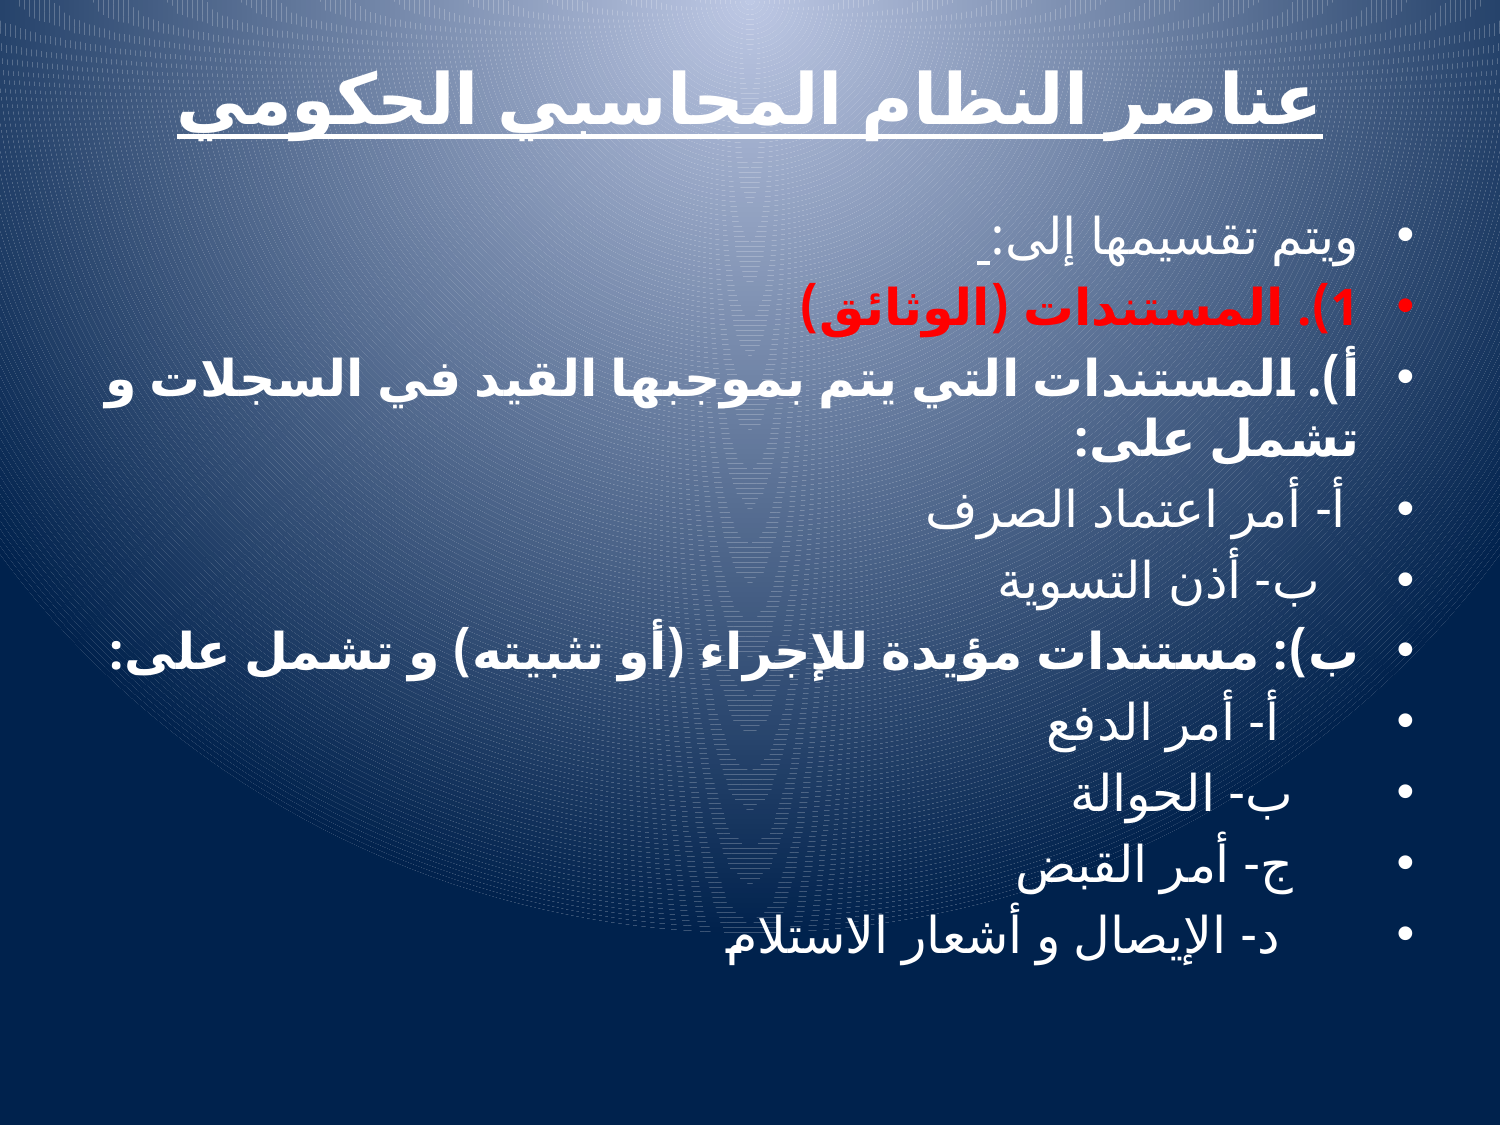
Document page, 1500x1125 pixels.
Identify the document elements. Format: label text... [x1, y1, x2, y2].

list ويتم تقسيمها إلى: 1). المستندات (الوثائق) أ). المستندات التي يتم بموجبها القيد في السجلات و تشمل على: أ- أمر اعتماد الصرف ب- أذن التسوية ب): مستندات مؤيدة للإجراء (أو تثبيته) و تشمل على: أ- أمر الدفع ب- الحوالة ج- أمر القبض د- الإيصال و أشعار الاستلام [75, 196, 1425, 1005]
title عناصر النظام المحاسبي الحكومي [75, 45, 1425, 196]
